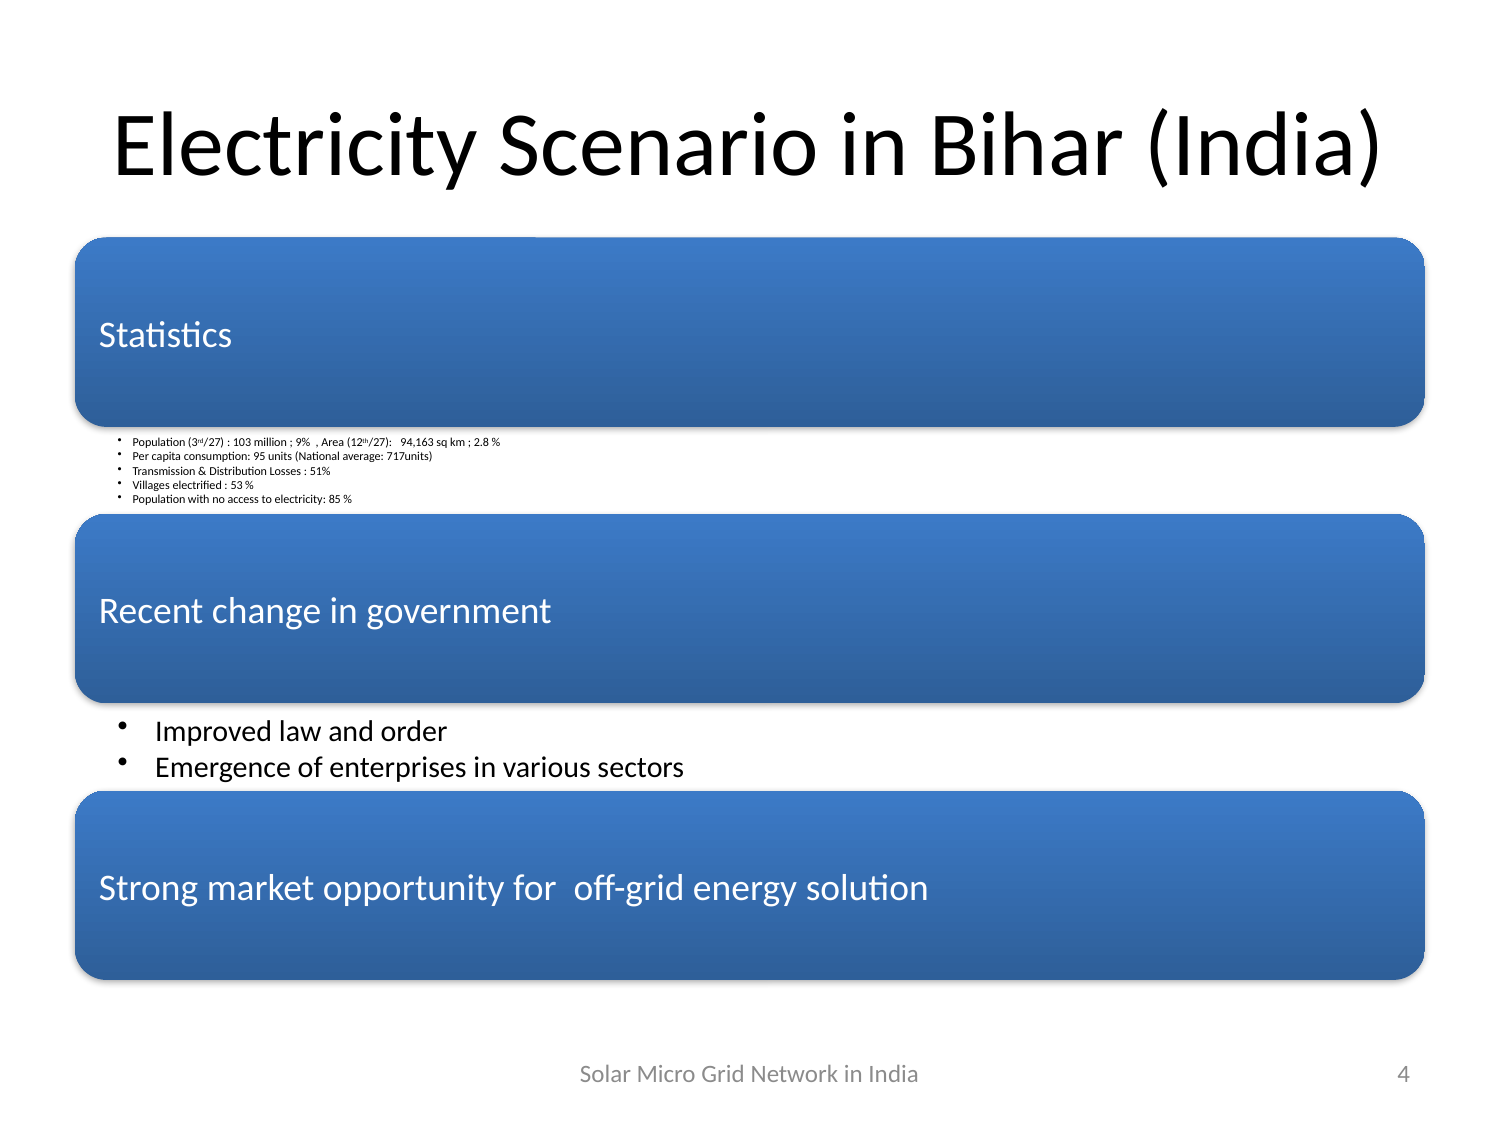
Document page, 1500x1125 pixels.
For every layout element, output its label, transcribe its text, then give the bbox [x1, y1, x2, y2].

title Electricity Scenario in Bihar (India) [75, 45, 1425, 233]
footer Solar Micro Grid Network in India [512, 1042, 988, 1103]
slide_number 4 [1074, 1042, 1425, 1103]
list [74, 237, 1426, 981]
